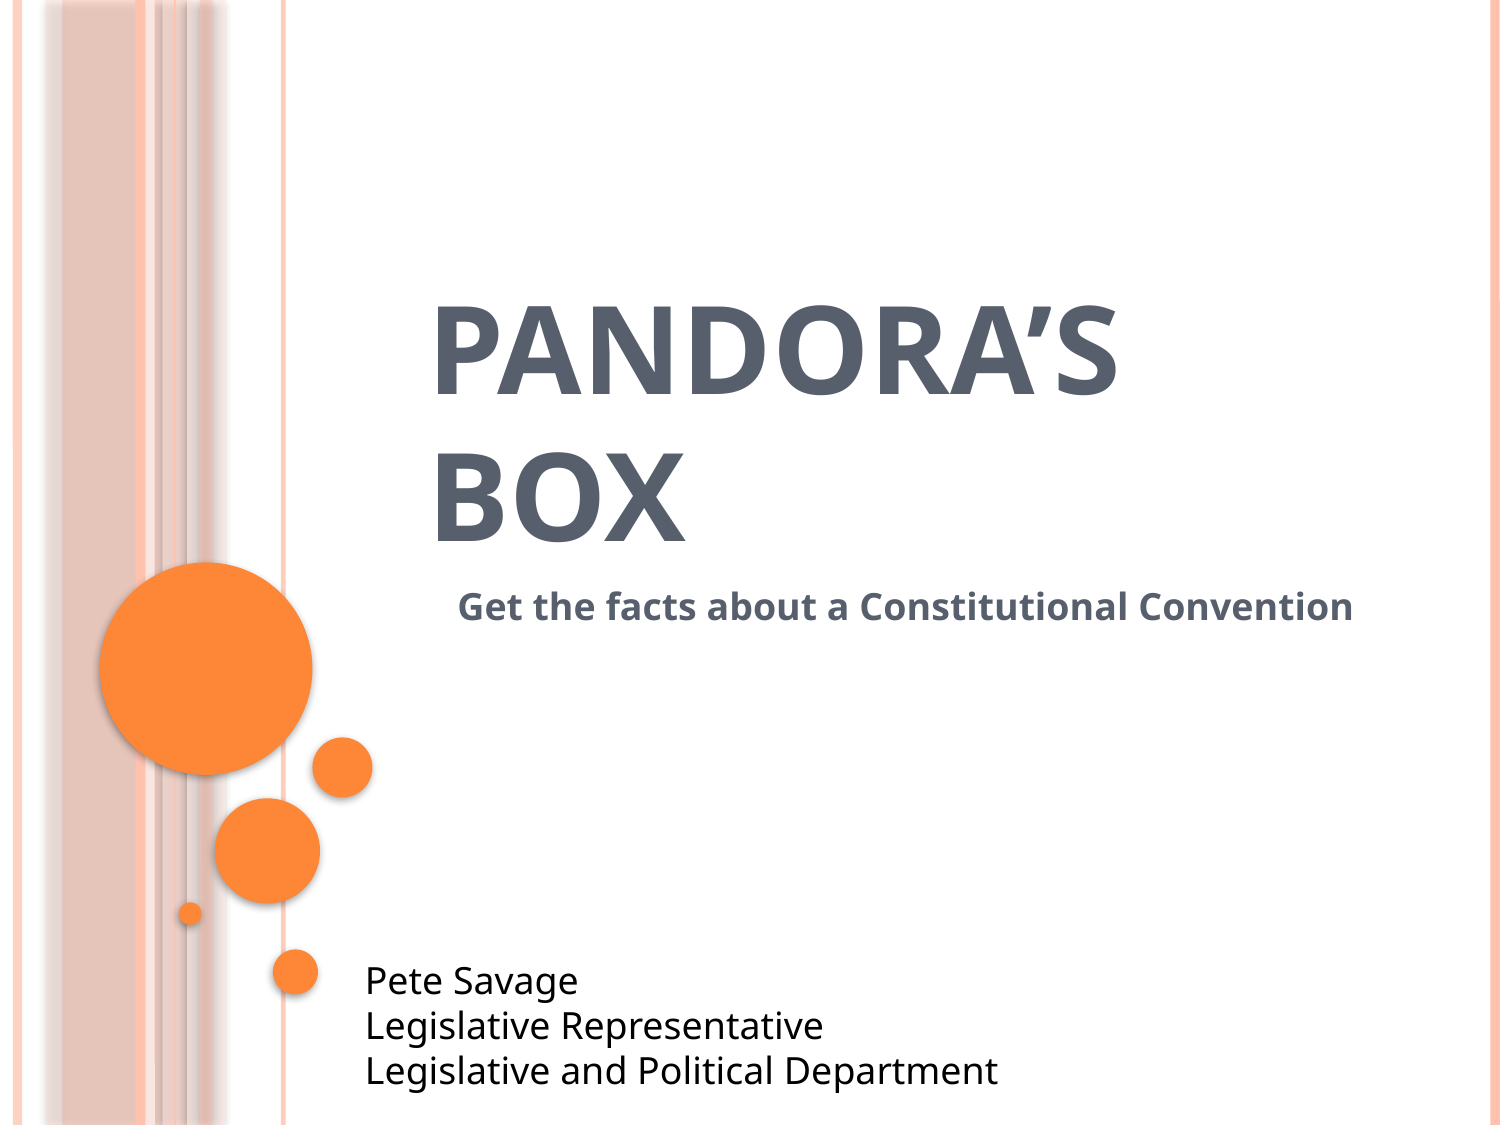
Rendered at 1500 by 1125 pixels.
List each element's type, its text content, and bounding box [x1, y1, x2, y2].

subtitle Get the facts about a Constitutional Convention [399, 575, 1413, 800]
title Pandora’s box [412, 262, 1425, 574]
text_box Pete Savage Legislative Representative Legislative and Political Department [349, 949, 1113, 1100]
